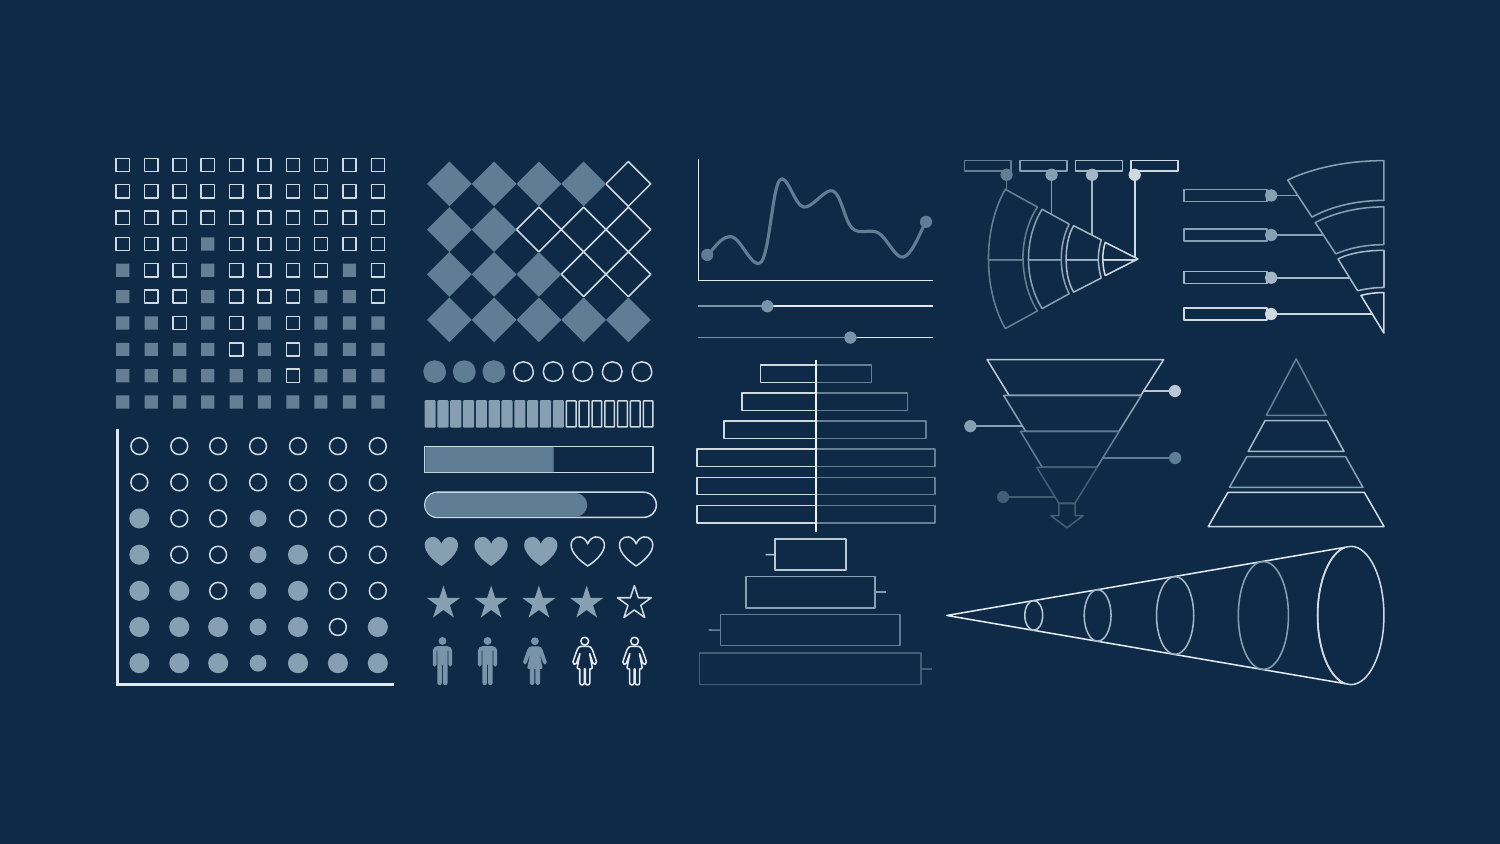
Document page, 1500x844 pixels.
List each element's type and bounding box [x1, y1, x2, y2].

text_box [696, 359, 936, 533]
text_box [432, 636, 647, 686]
text_box [424, 400, 654, 428]
text_box [115, 428, 395, 686]
text_box [426, 161, 651, 343]
text_box [970, 359, 1176, 528]
text_box [699, 538, 933, 685]
text_box [946, 546, 1385, 685]
text_box [424, 446, 654, 473]
text_box [115, 158, 385, 409]
text_box [426, 585, 652, 618]
text_box [424, 536, 654, 567]
text_box [964, 160, 1179, 329]
text_box [698, 305, 934, 338]
text_box [424, 361, 652, 382]
text_box [698, 158, 934, 282]
text_box [424, 491, 657, 518]
text_box [1183, 160, 1385, 334]
text_box [1208, 358, 1385, 527]
